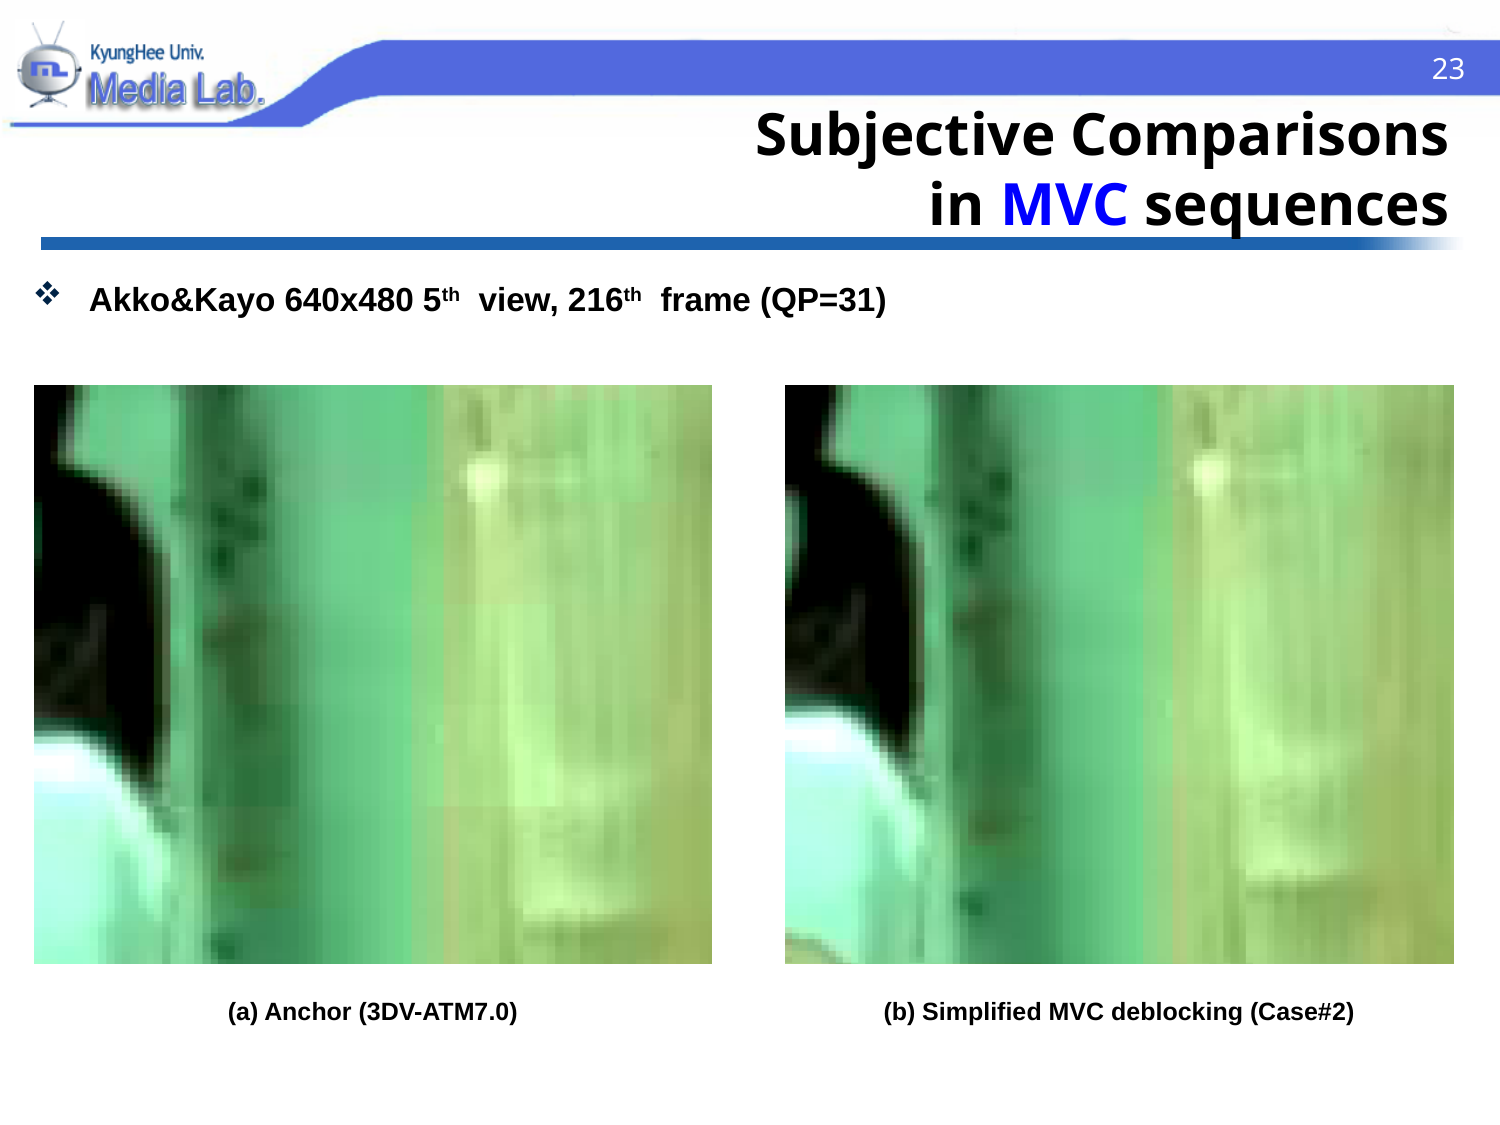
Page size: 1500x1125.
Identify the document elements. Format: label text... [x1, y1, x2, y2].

title Subjective Comparisons in MVC sequences [312, 101, 1465, 233]
text_box (a) Anchor (3DV-ATM7.0) [87, 987, 659, 1034]
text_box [785, 385, 1454, 965]
picture [0, 1, 1500, 138]
picture [41, 237, 1500, 250]
list Akko&Kayo 640x480 5th view, 216th frame (QP=31) [17, 262, 1483, 1107]
slide_number 23 [1403, 42, 1481, 93]
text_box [34, 385, 712, 965]
text_box (b) Simplified MVC deblocking (Case#2) [866, 987, 1373, 1034]
